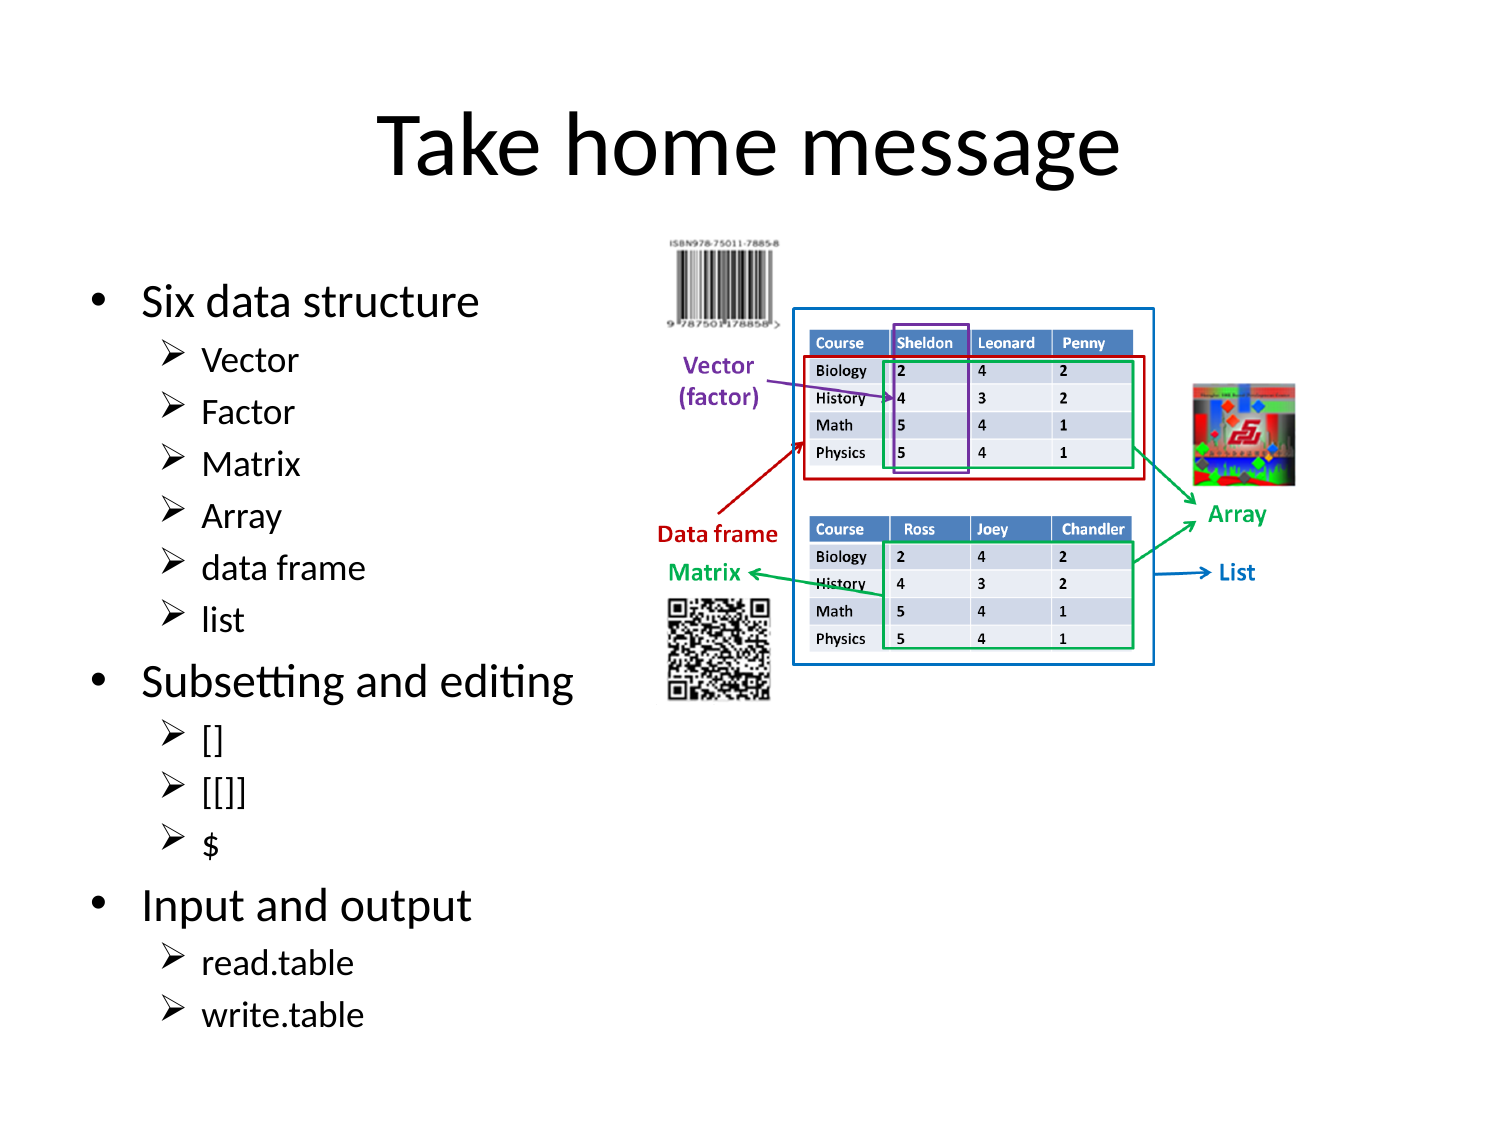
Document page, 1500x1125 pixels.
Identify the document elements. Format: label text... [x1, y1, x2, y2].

picture [655, 231, 1304, 705]
title Take home message [75, 45, 1425, 233]
list Six data structure Vector Factor Matrix Array data frame list Subsetting and editing [] [[]] $ Input and output read.table write.table [75, 262, 1425, 1047]
